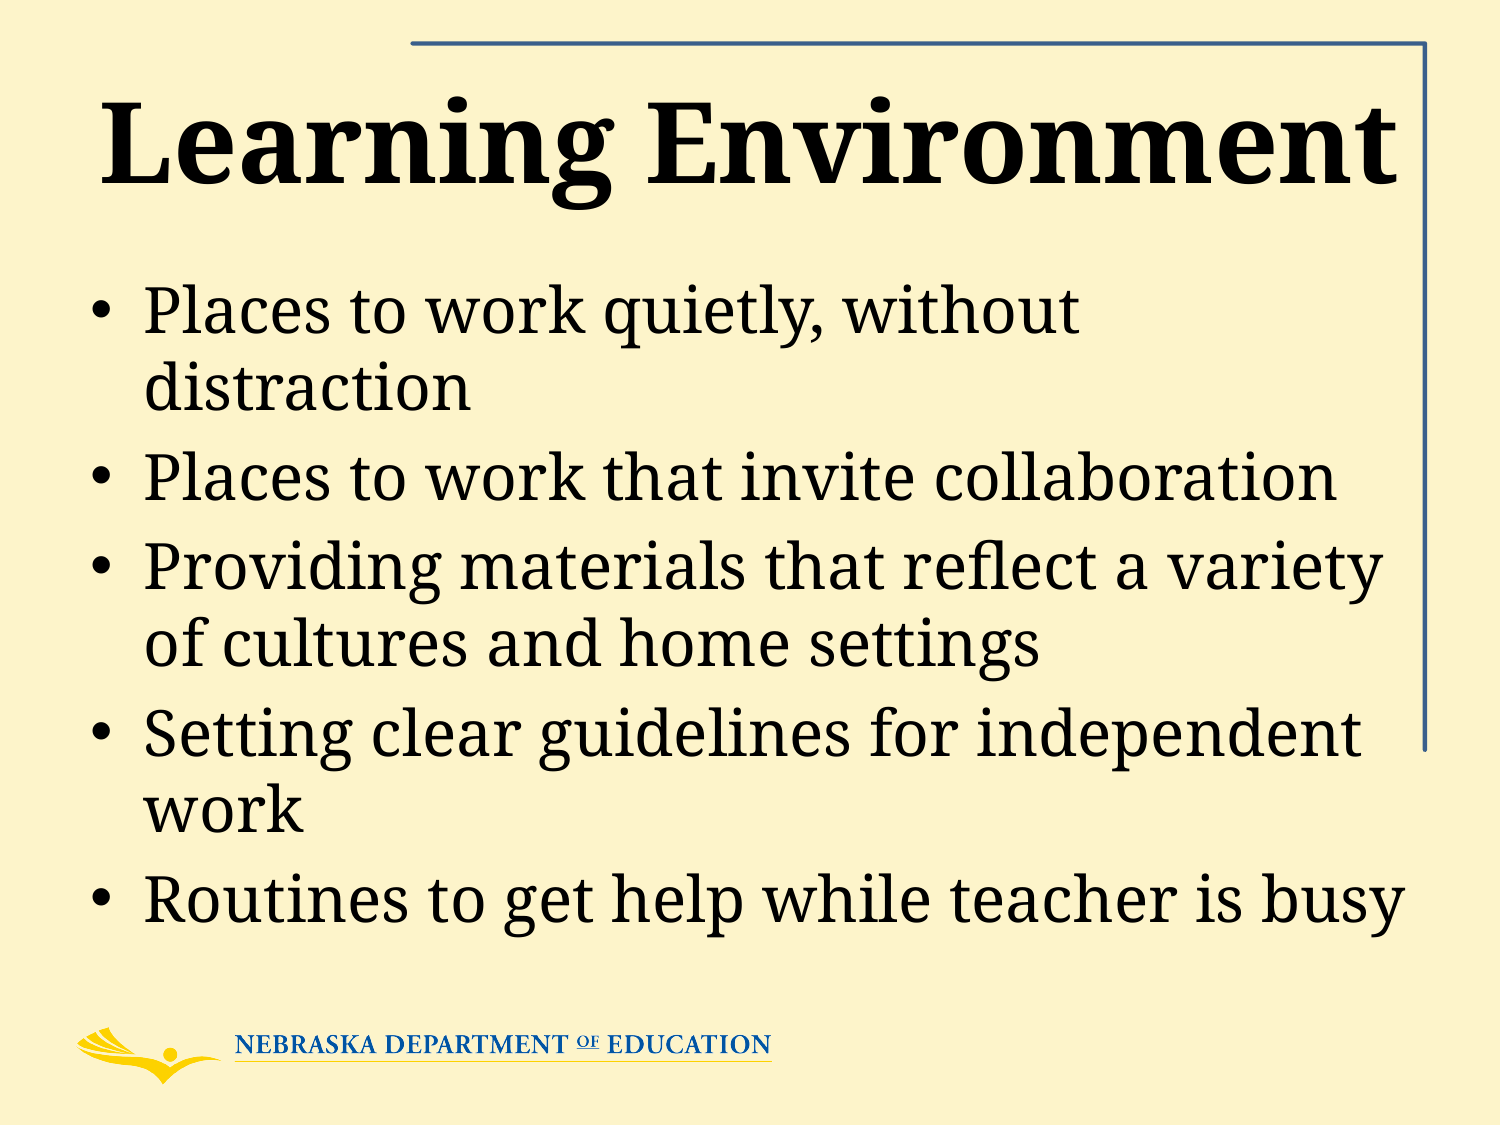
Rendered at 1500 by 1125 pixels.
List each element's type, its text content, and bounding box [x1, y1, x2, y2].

picture [75, 1024, 800, 1094]
list Places to work quietly, without distraction Places to work that invite collaboration Providing materials that reflect a variety of cultures and home settings Setting clear guidelines for independent work Routines to get help while teacher is busy [75, 262, 1425, 1005]
title Learning Environment [75, 45, 1425, 233]
